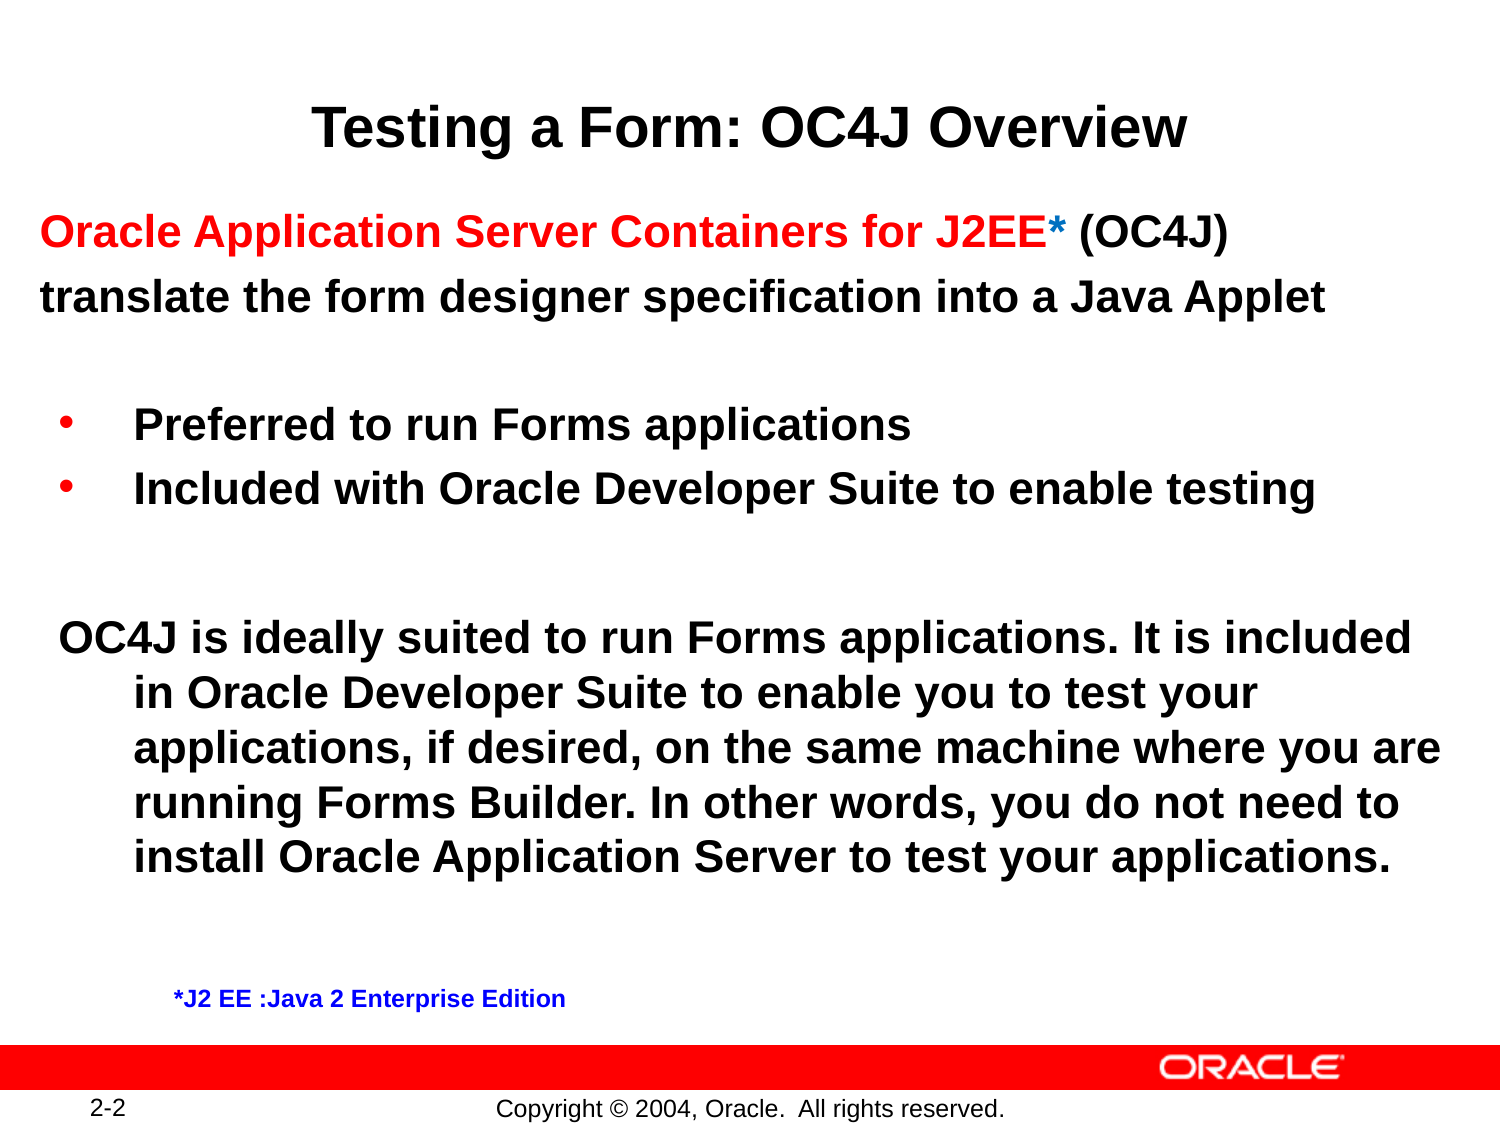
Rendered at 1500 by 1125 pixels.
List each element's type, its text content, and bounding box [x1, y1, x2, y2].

list Oracle Application Server Containers for J2EE* (OC4J) translate the form designer specification into a Java Applet Preferred to run Forms applications Included with Oracle Developer Suite to enable testing OC4J is ideally suited to run Forms applications. It is included in Oracle Developer Suite to enable you to test your applications, if desired, on the same machine where you are running Forms Builder. In other words, you do not need to install Oracle Application Server to test your applications. [37, 199, 1463, 949]
text_box *J2 EE :Java 2 Enterprise Edition [158, 975, 589, 1020]
title Testing a Form: OC4J Overview [149, 87, 1351, 199]
